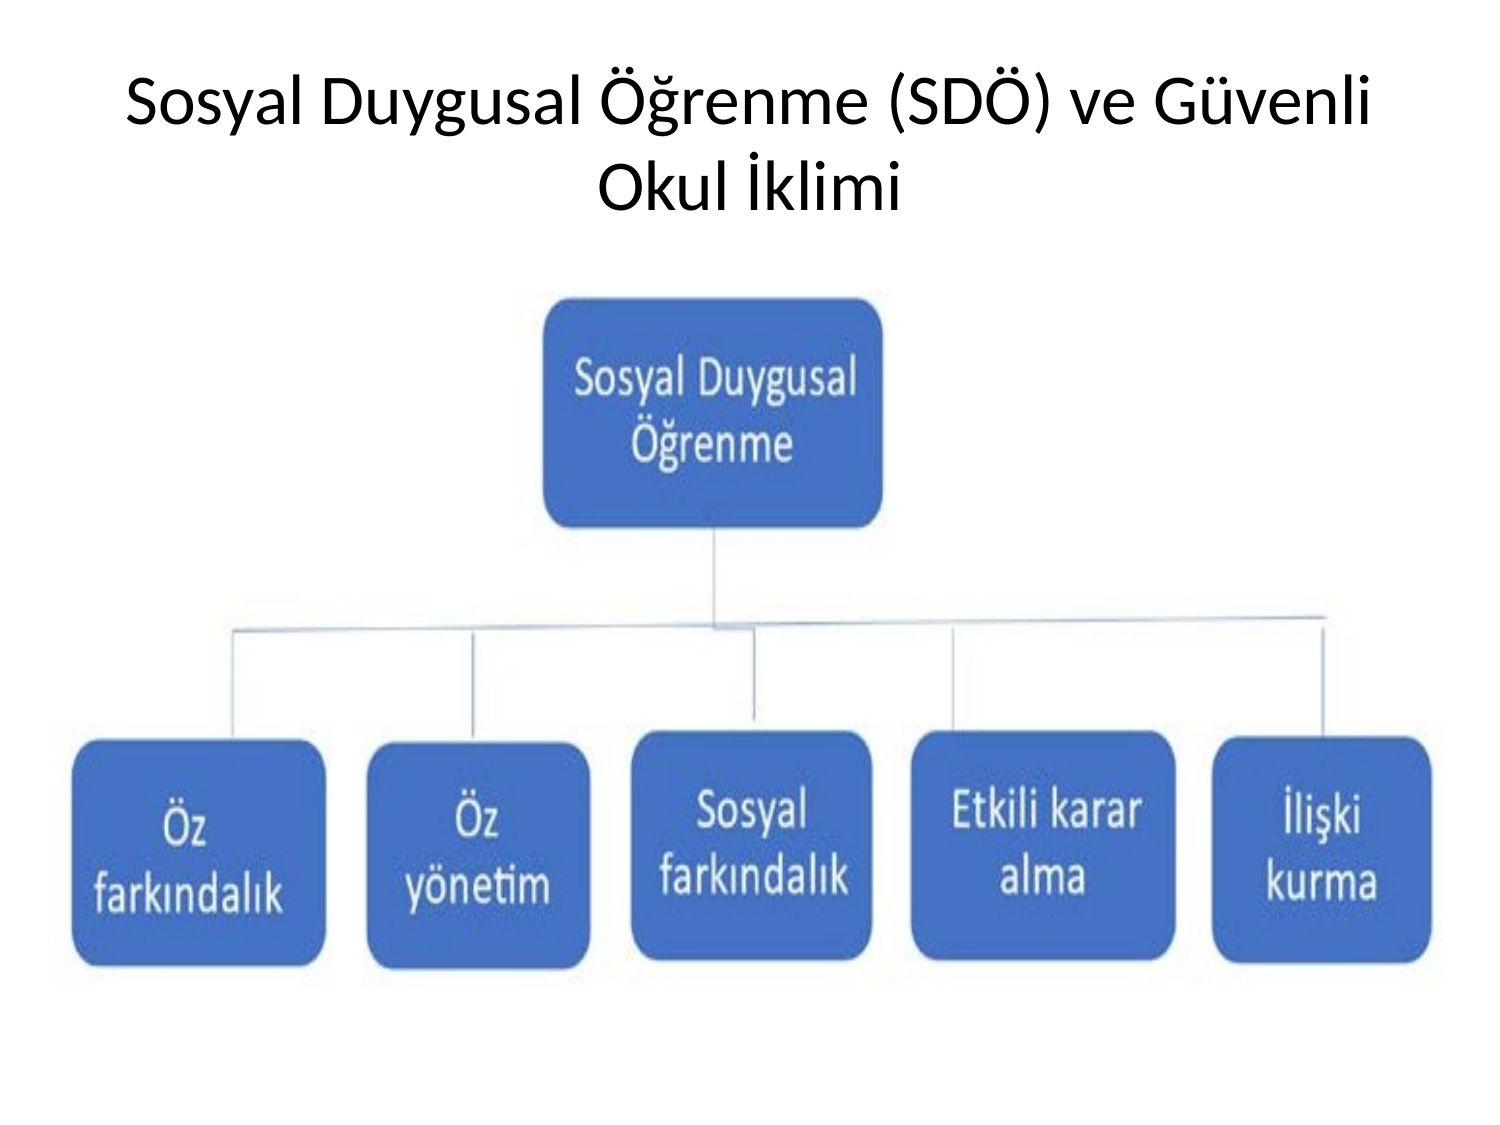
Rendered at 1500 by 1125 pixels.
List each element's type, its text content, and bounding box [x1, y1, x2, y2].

title Sosyal Duygusal Öğrenme (SDÖ) ve Güvenli Okul İklimi [75, 45, 1425, 233]
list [52, 290, 1448, 988]
